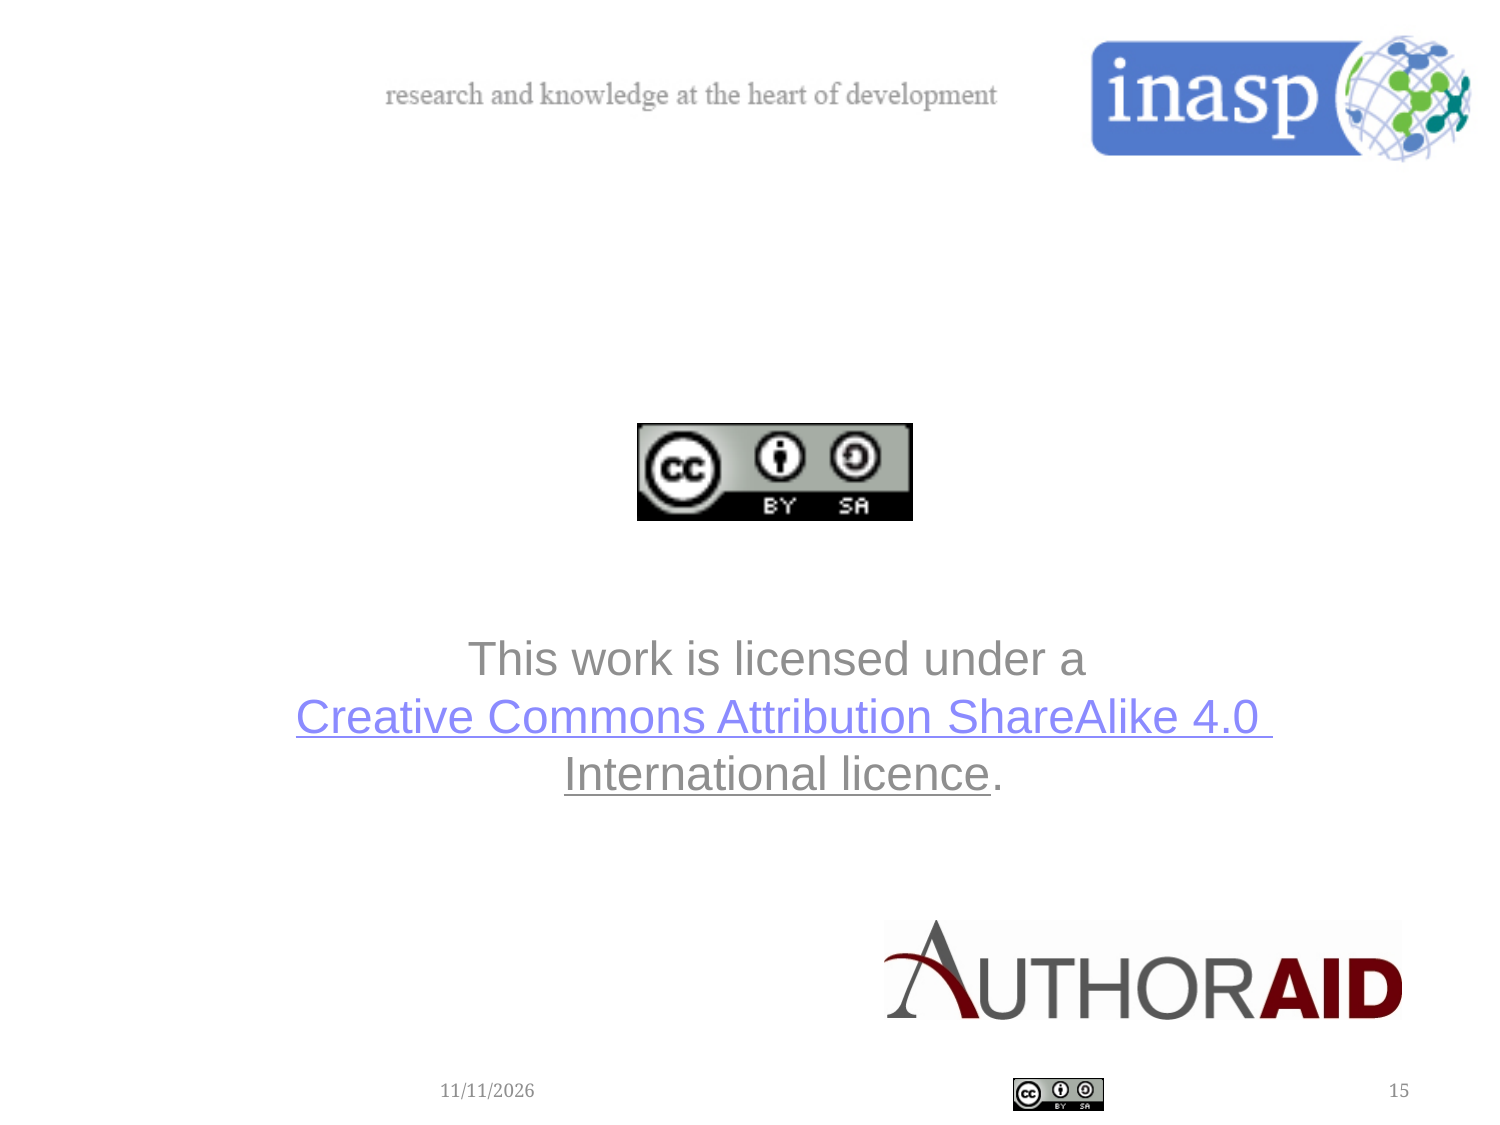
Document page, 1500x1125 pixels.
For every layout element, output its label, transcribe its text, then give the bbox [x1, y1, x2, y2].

footer [806, 1061, 1282, 1122]
picture [884, 920, 1402, 1020]
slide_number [425, 1061, 775, 1122]
picture [1012, 1078, 1104, 1111]
picture [385, 24, 1484, 173]
picture [637, 422, 913, 521]
list This work is licensed under a Creative Commons Attribution ShareAlike 4.0 International licence. [146, 561, 1422, 808]
slide_number 15 [1312, 1061, 1425, 1122]
